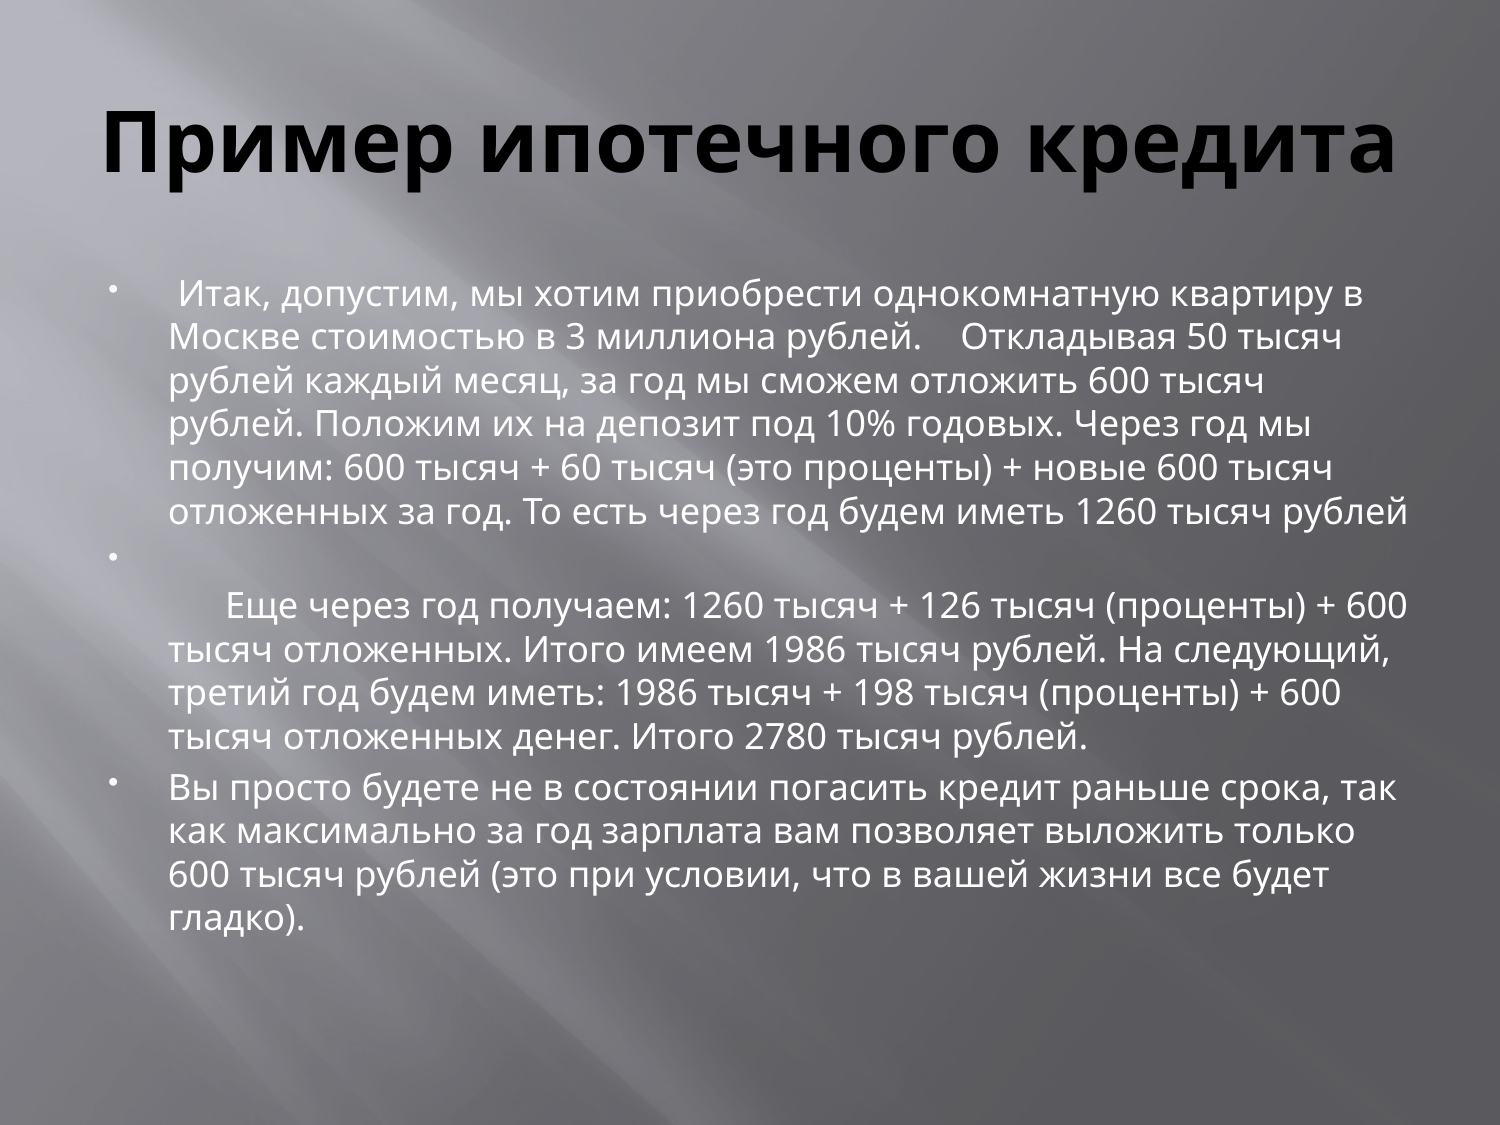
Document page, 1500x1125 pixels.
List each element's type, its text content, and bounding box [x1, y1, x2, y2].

title Пример ипотечного кредита [75, 45, 1425, 233]
list Итак, допустим, мы хотим приобрести однокомнатную квартиру в Москве стоимостью в 3 миллиона рублей. Откладывая 50 тысяч рублей каждый месяц, за год мы сможем отложить 600 тысяч рублей. Положим их на депозит под 10% годовых. Через год мы получим: 600 тысяч + 60 тысяч (это проценты) + новые 600 тысяч отложенных за год. То есть через год будем иметь 1260 тысяч рублей Еще через год получаем: 1260 тысяч + 126 тысяч (проценты) + 600 тысяч отложенных. Итого имеем 1986 тысяч рублей. На следующий, третий год будем иметь: 1986 тысяч + 198 тысяч (проценты) + 600 тысяч отложенных денег. Итого 2780 тысяч рублей. Вы просто будете не в состоянии погасить кредит раньше срока, так как максимально за год зарплата вам позволяет выложить только 600 тысяч рублей (это при условии, что в вашей жизни все будет гладко). [75, 262, 1425, 1035]
